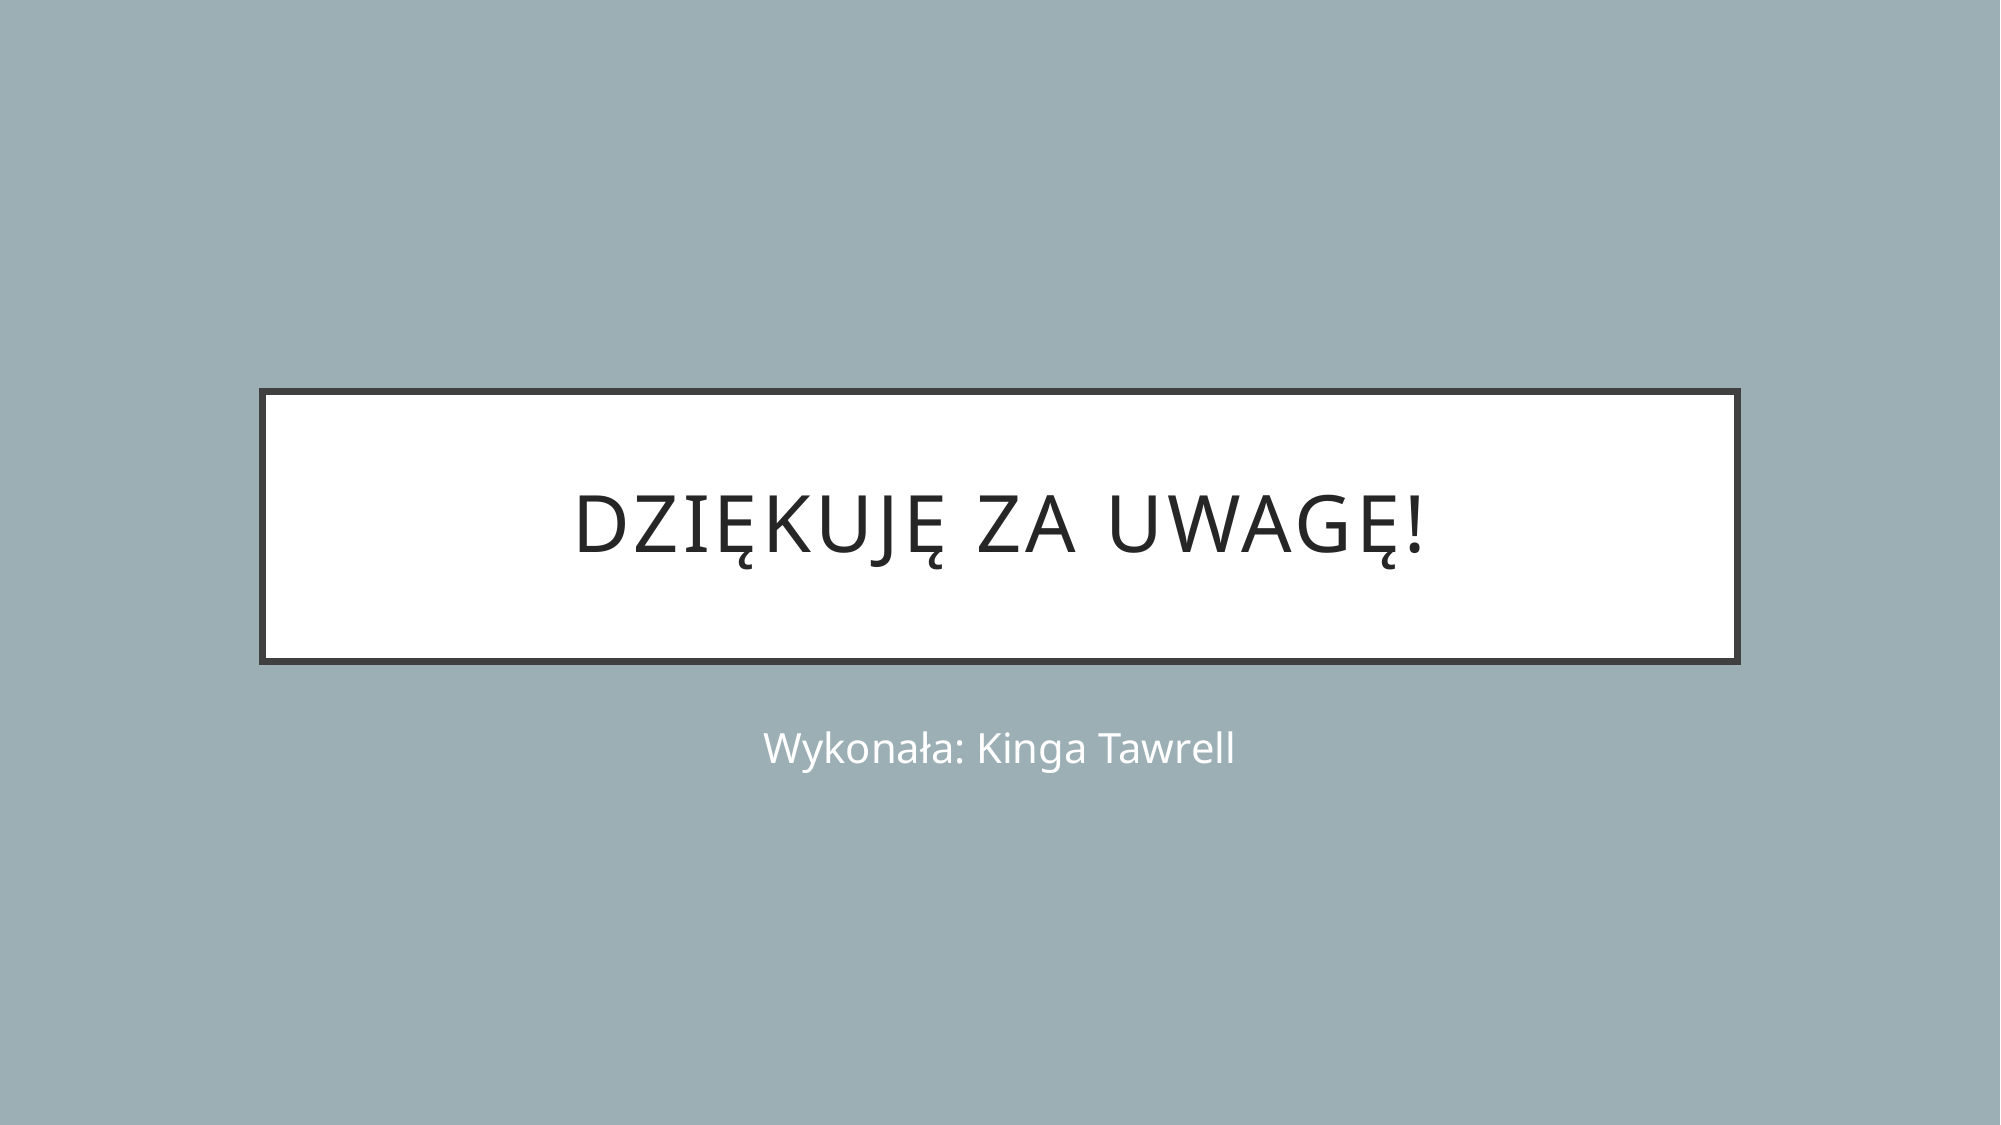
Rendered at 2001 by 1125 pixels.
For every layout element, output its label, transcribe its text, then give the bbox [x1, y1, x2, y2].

subtitle Wykonała: Kinga Tawrell [442, 713, 1558, 918]
title Dziękuję za uwagę! [259, 388, 1741, 665]
